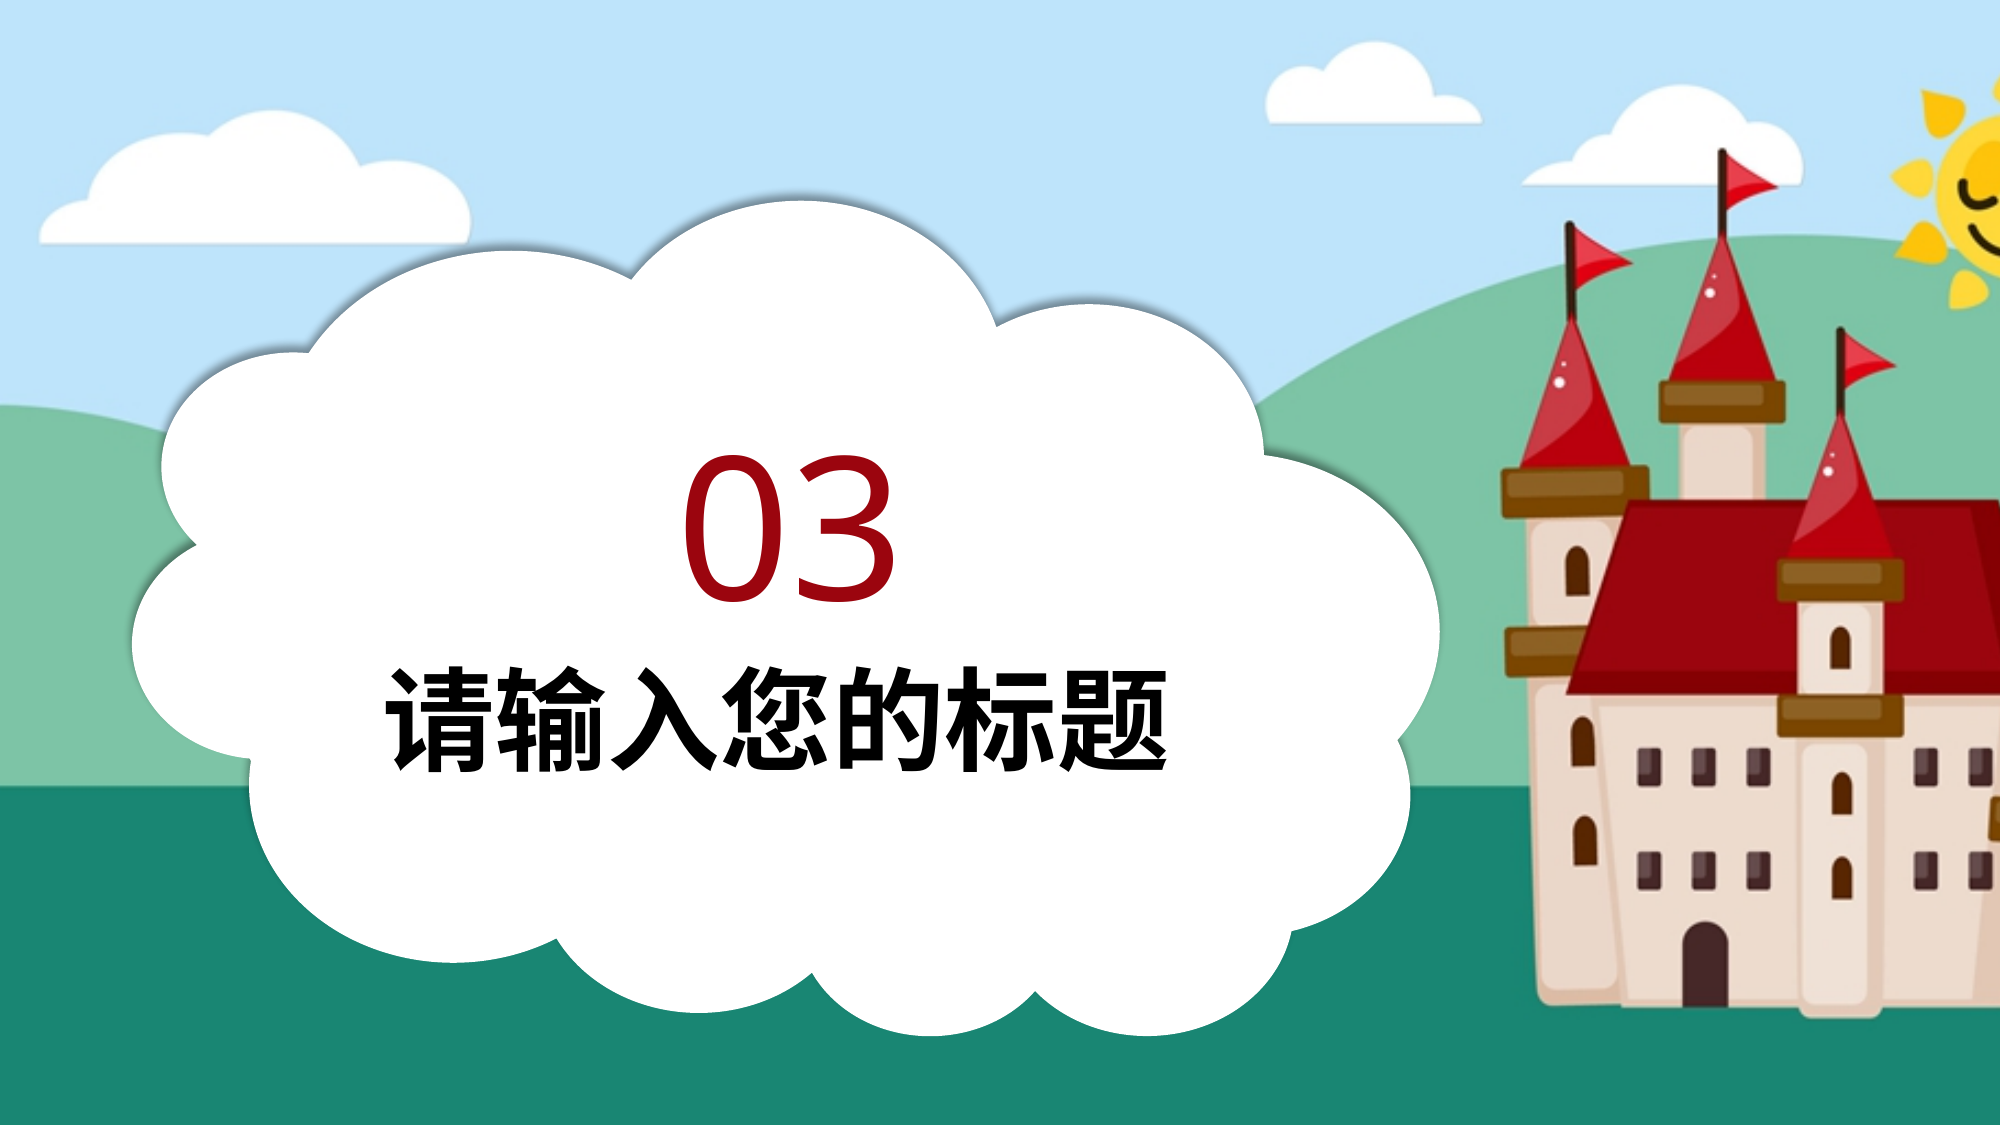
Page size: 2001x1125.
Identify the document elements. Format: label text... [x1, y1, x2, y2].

picture [0, 0, 2000, 1125]
text_box 请输入您的标题 [310, 642, 1242, 793]
text_box 03 [646, 400, 936, 641]
